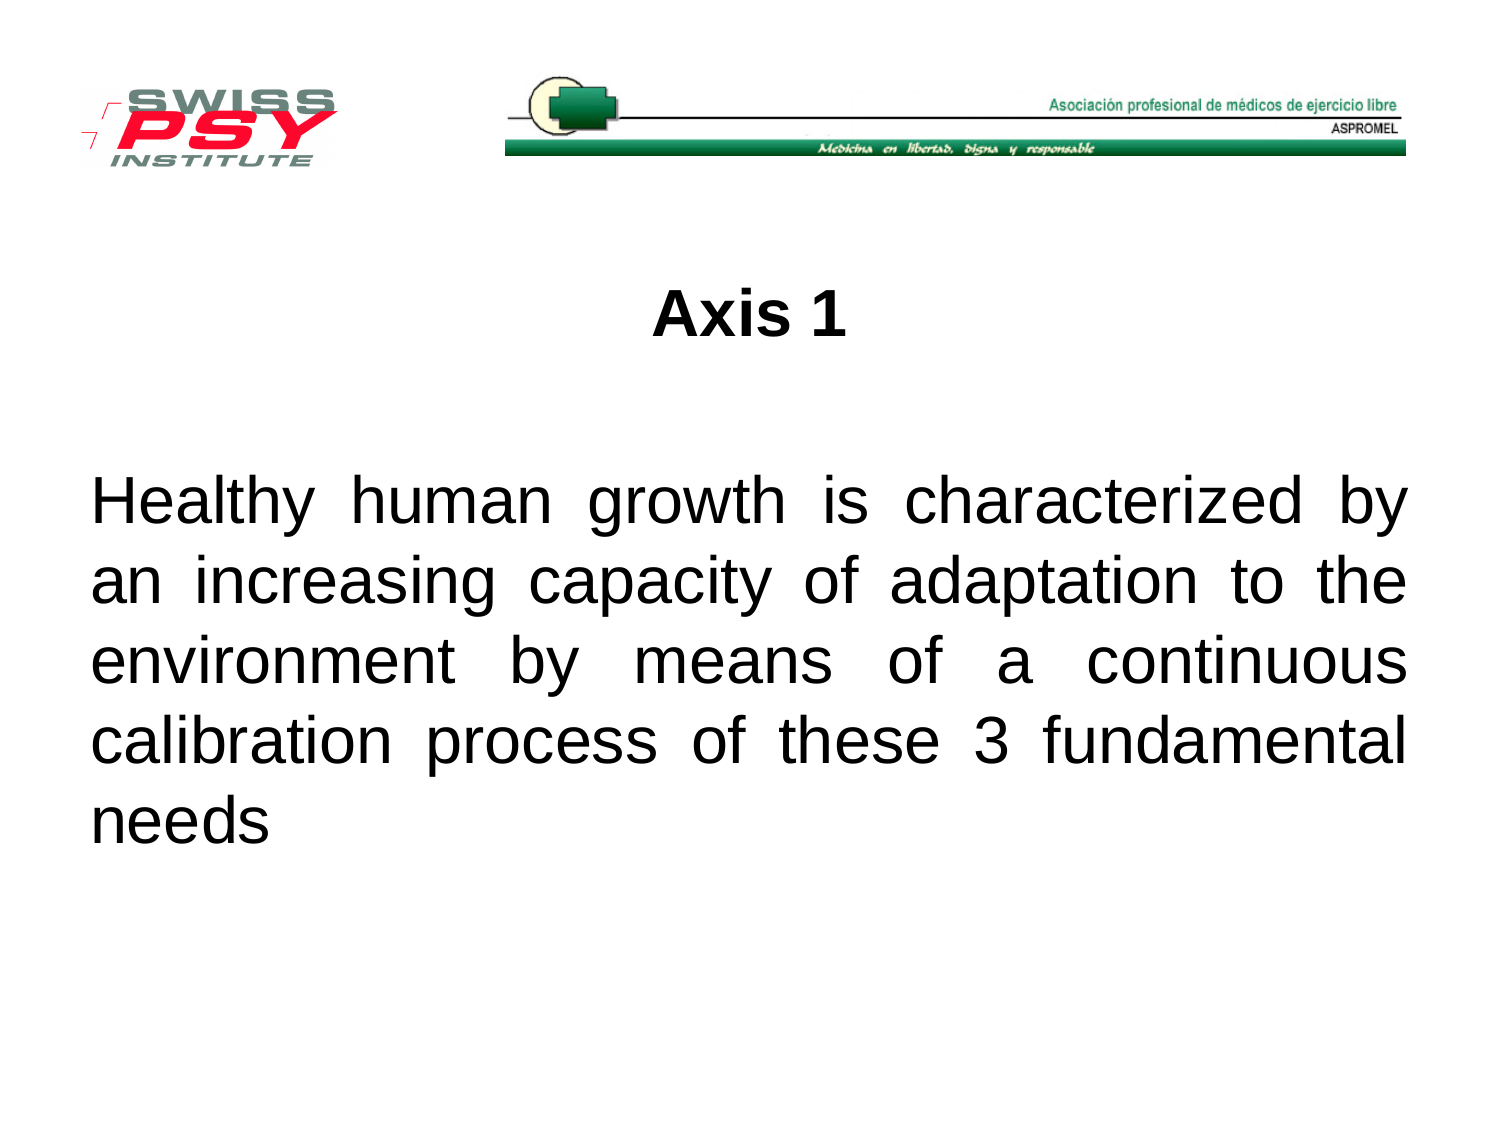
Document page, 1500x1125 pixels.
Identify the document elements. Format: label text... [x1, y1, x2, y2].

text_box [505, 72, 1406, 157]
picture [80, 87, 339, 169]
list Axis 1 Healthy human growth is characterized by an increasing capacity of adaptation to the environment by means of a continuous calibration process of these 3 fundamental needs [75, 262, 1425, 1005]
